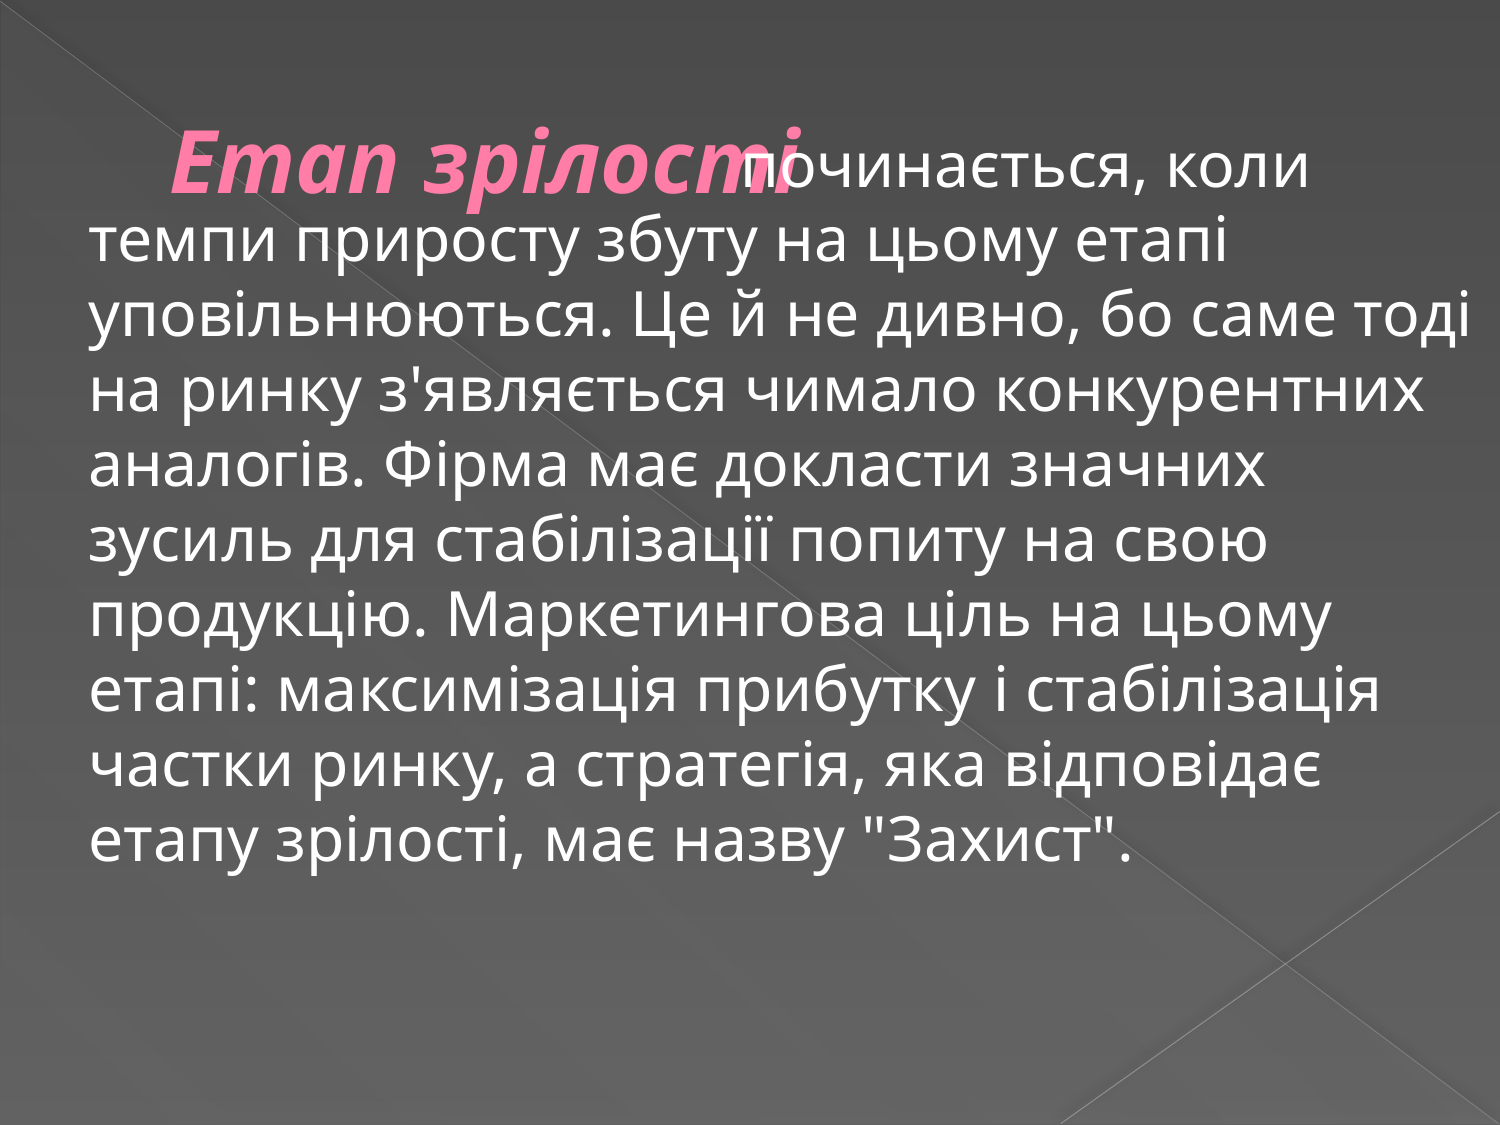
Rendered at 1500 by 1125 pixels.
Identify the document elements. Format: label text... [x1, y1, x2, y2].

title Етап зрілості [75, 43, 1425, 117]
list починається, коли темпи приросту збуту на цьому етапі уповільнюються. Це й не дивно, бо саме тоді на ринку з'являється чимало конкурентних аналогів. Фірма має докласти значних зусиль для стабілізації попиту на свою продукцію. Маркетингова ціль на цьому етапі: максимізація прибутку і стабілізація частки ринку, а стратегія, яка відповідає етапу зрілості, має назву "Захист". [0, 117, 1500, 1125]
